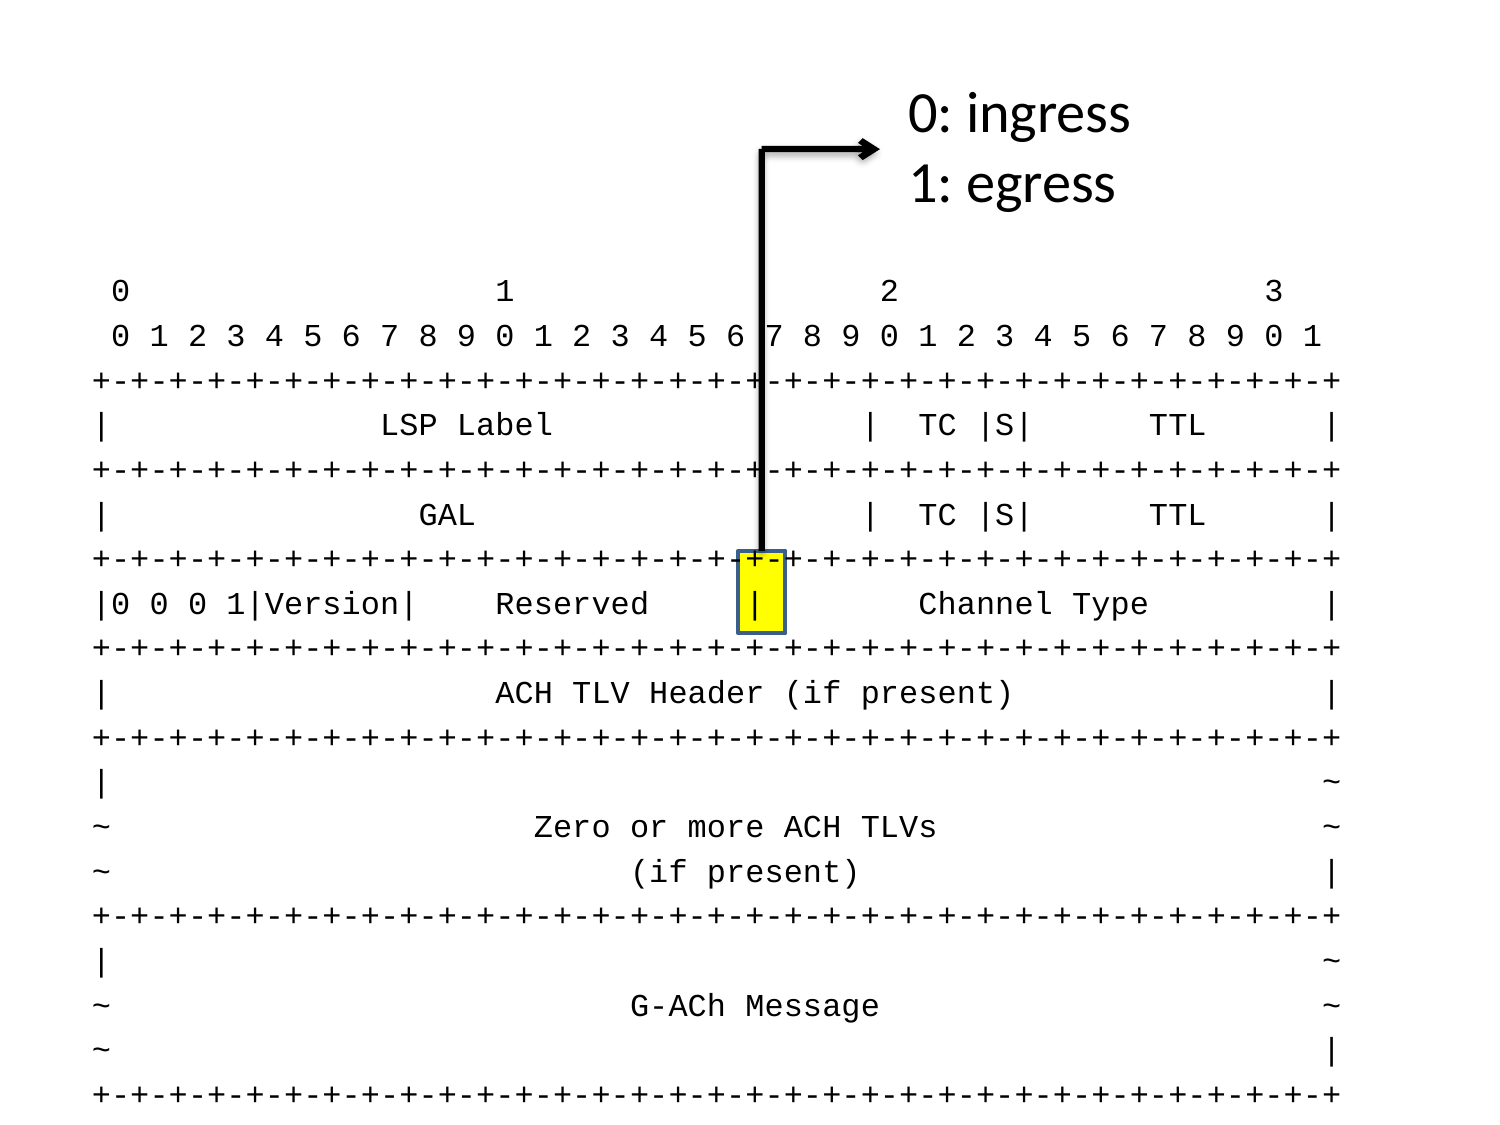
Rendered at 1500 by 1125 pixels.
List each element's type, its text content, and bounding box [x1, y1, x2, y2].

list 0 1 2 3 0 1 2 3 4 5 6 7 8 9 0 1 2 3 4 5 6 7 8 9 0 1 2 3 4 5 6 7 8 9 0 1 +-+-+-+-+-+-+-+-+-+-+-+-+-+-+-+-+-+-+-+-+-+-+-+-+-+-+-+-+-+-+-+-+ | LSP Label | TC |S| TTL | +-+-+-+-+-+-+-+-+-+-+-+-+-+-+-+-+-+-+-+-+-+-+-+-+-+-+-+-+-+-+-+-+ | GAL | TC |S| TTL | +-+-+-+-+-+-+-+-+-+-+-+-+-+-+-+-+-+-+-+-+-+-+-+-+-+-+-+-+-+-+-+-+ |0 0 0 1|Version| Reserved | Channel Type | +-+-+-+-+-+-+-+-+-+-+-+-+-+-+-+-+-+-+-+-+-+-+-+-+-+-+-+-+-+-+-+-+ | ACH TLV Header (if present) | +-+-+-+-+-+-+-+-+-+-+-+-+-+-+-+-+-+-+-+-+-+-+-+-+-+-+-+-+-+-+-+-+ | ~ ~ Zero or more ACH TLVs ~ ~ (if present) | +-+-+-+-+-+-+-+-+-+-+-+-+-+-+-+-+-+-+-+-+-+-+-+-+-+-+-+-+-+-+-+-+ | ~ ~ G-ACh Message ~ ~ | +-+-+-+-+-+-+-+-+-+-+-+-+-+-+-+-+-+-+-+-+-+-+-+-+-+-+-+-+-+-+-+-+ [76, 262, 1430, 1125]
text_box 0: ingress 1: egress [893, 66, 1147, 221]
